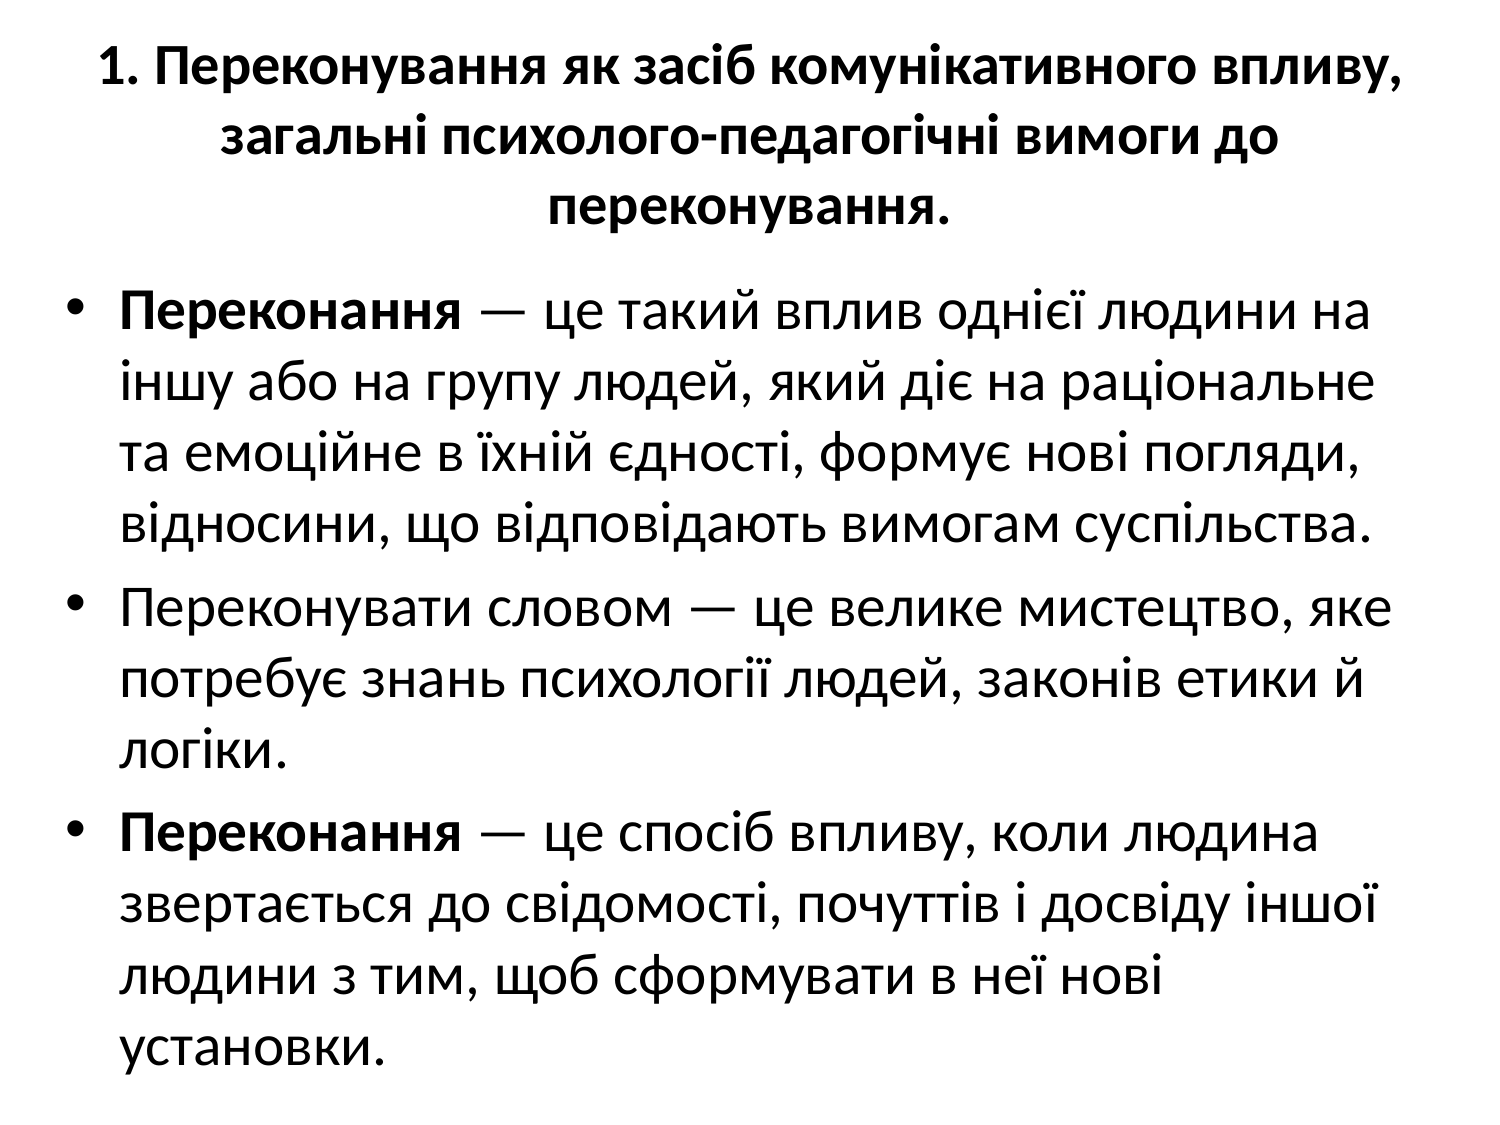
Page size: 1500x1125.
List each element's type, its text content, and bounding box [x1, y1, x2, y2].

list Переконання — це такий вплив однієї людини на іншу або на групу людей, який діє на раціональне та емоційне в їхній єдності, формує нові погляди, відносини, що відповідають вимогам суспільства. Переконувати словом — це велике мистецтво, яке потребує знань психології людей, законів етики й логіки. Переконання — це спосіб впливу, коли людина звертається до свідомості, почуттів і досвіду іншої людини з тим, щоб сформувати в неї нові установки. [50, 262, 1425, 1088]
title 1. Переконування як засіб комунікативного впливу, загальні психолого-педагогічні вимоги до переконування. [0, 37, 1500, 225]
